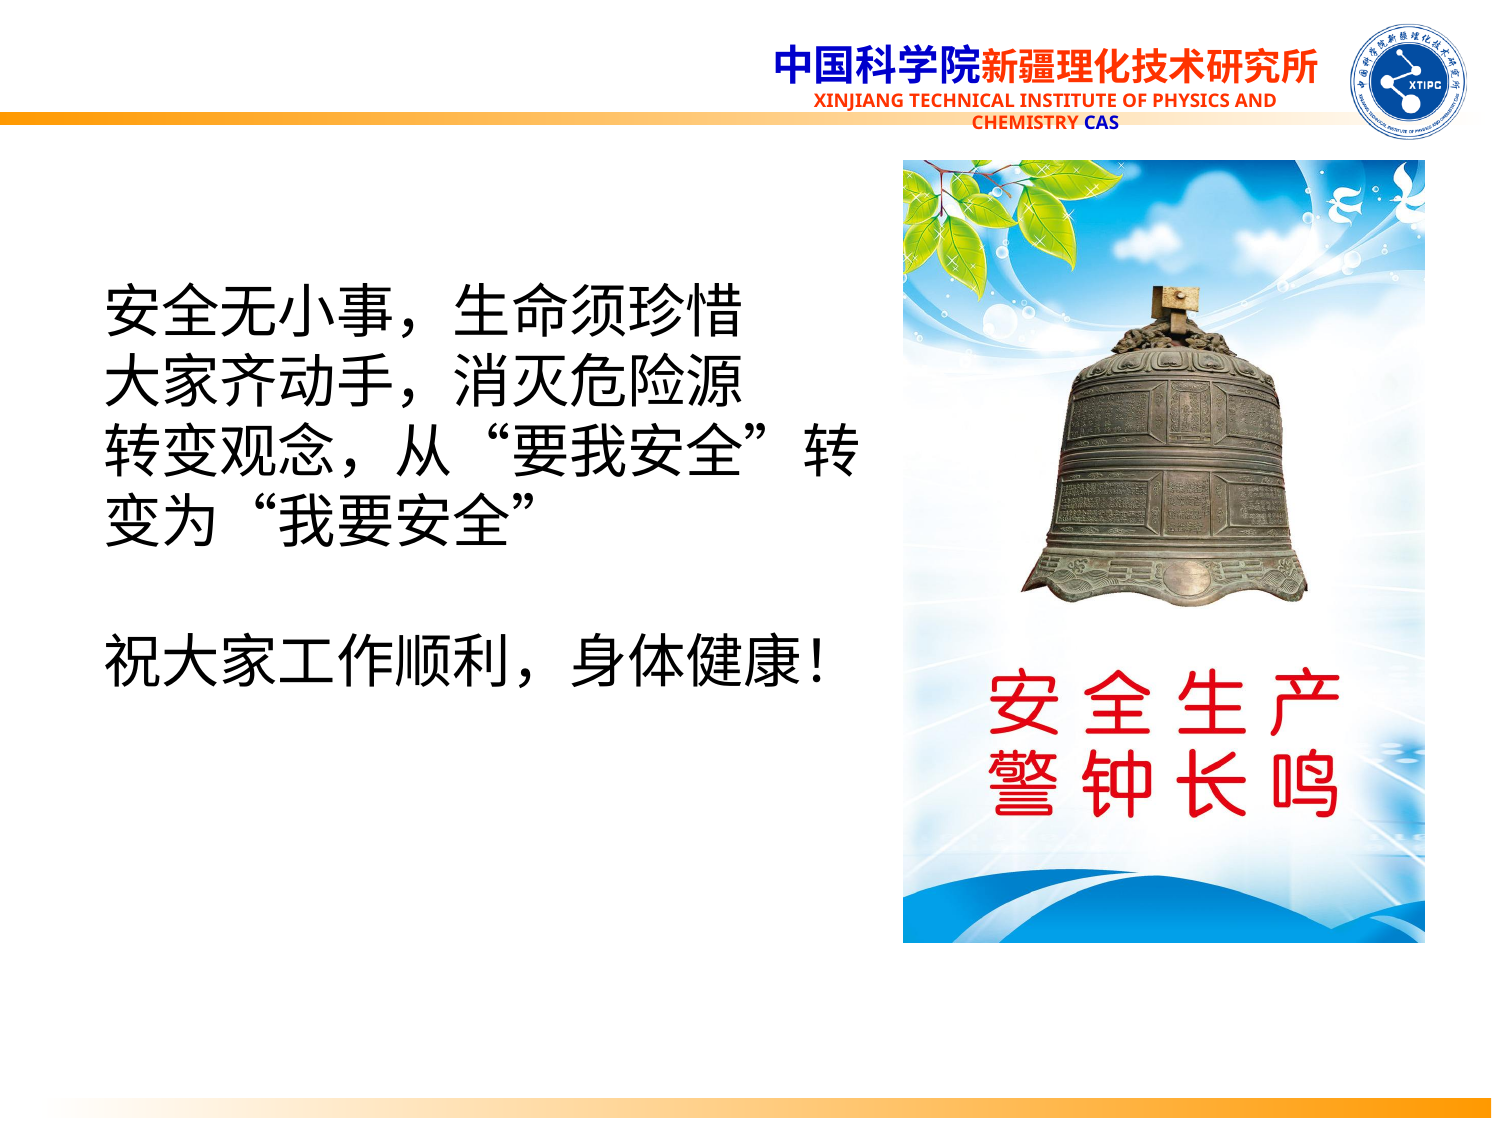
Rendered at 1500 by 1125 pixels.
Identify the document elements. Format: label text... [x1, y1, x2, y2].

picture [1342, 16, 1474, 147]
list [903, 160, 1426, 943]
title 安全无小事，生命须珍惜 大家齐动手，消灭危险源 转变观念，从“要我安全”转变为“我要安全” 祝大家工作顺利，身体健康！ [88, 267, 882, 716]
